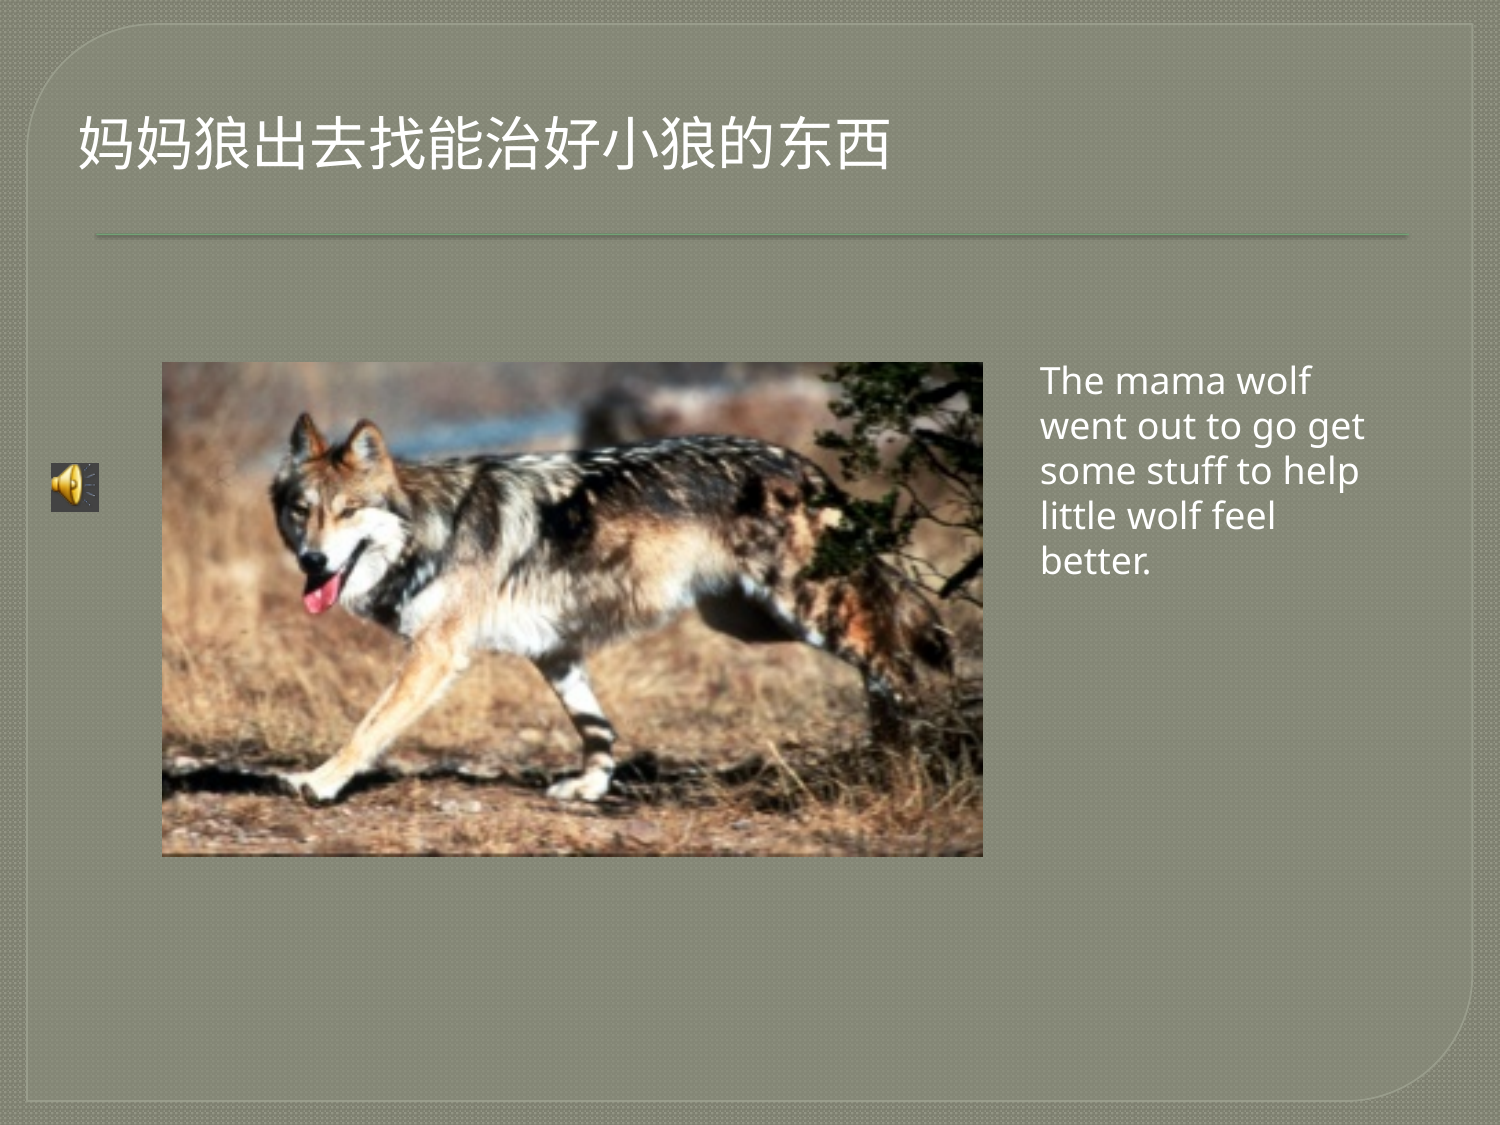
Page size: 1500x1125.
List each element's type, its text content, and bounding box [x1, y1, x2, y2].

picture [49, 462, 101, 513]
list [162, 362, 984, 857]
text_box The mama wolf went out to go get some stuff to help little wolf feel better. [1024, 349, 1413, 590]
text_box 妈妈狼出去找能治好小狼的东西 [62, 99, 1125, 185]
